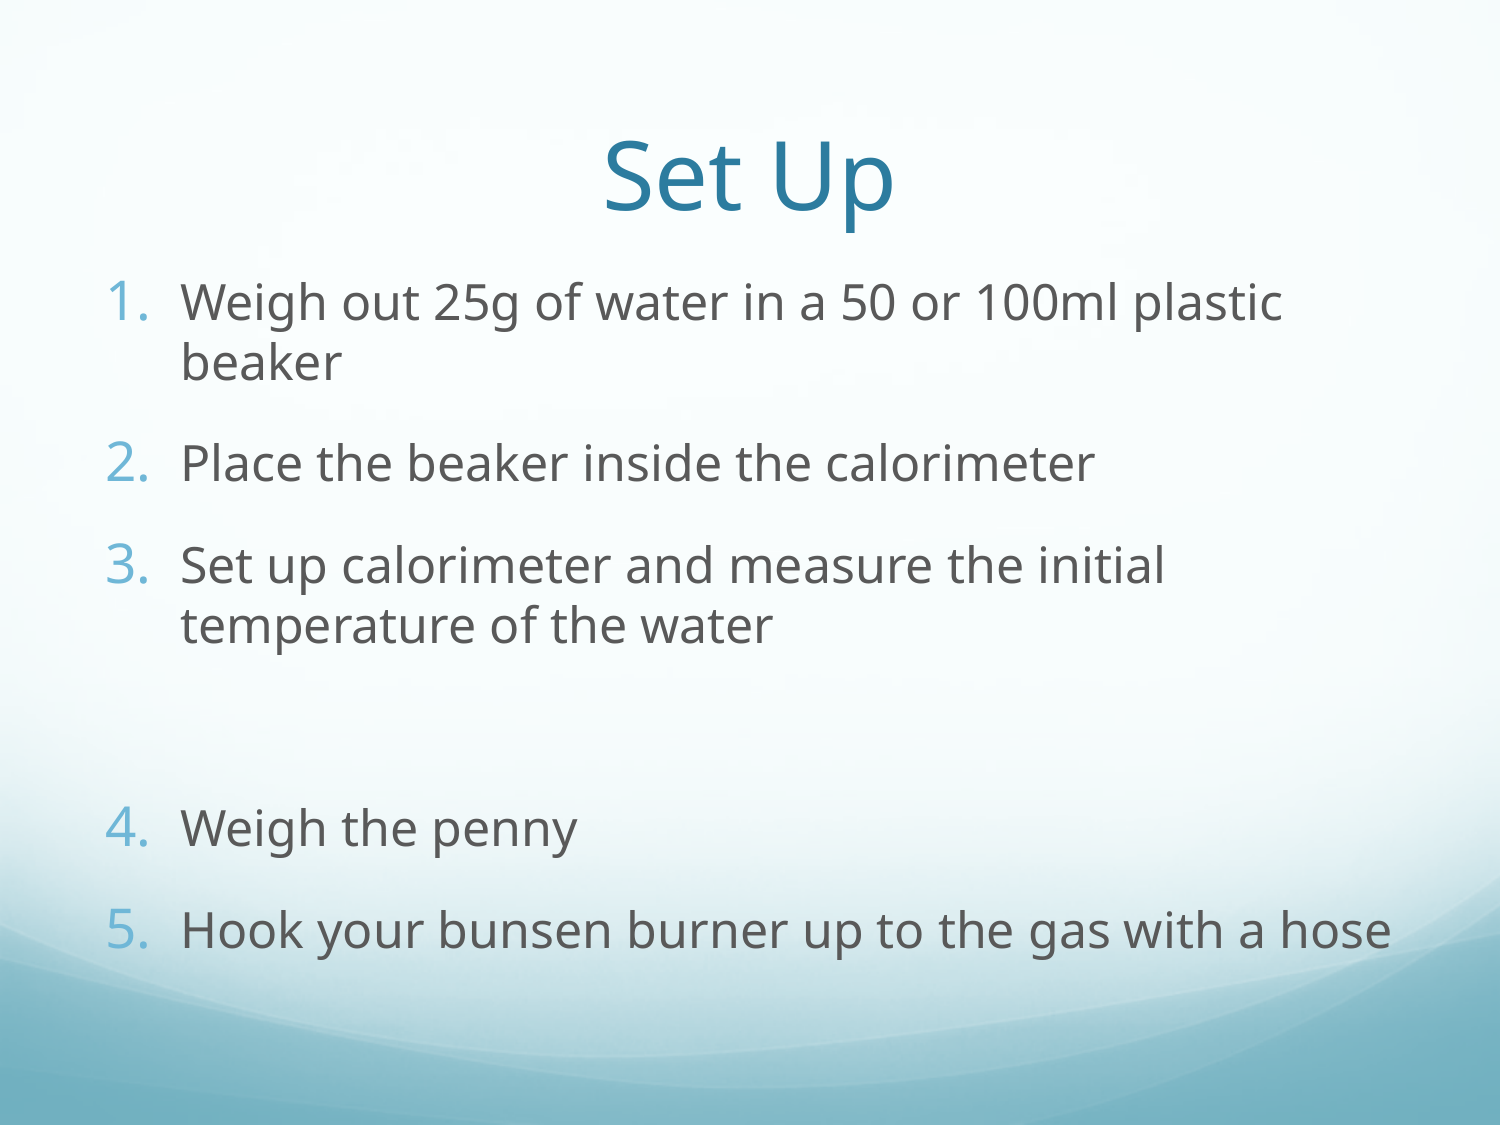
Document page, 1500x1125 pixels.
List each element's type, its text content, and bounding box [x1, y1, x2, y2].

title Set Up [90, 17, 1410, 237]
list Weigh out 25g of water in a 50 or 100ml plastic beaker Place the beaker inside the calorimeter Set up calorimeter and measure the initial temperature of the water Weigh the penny Hook your bunsen burner up to the gas with a hose [90, 262, 1410, 975]
